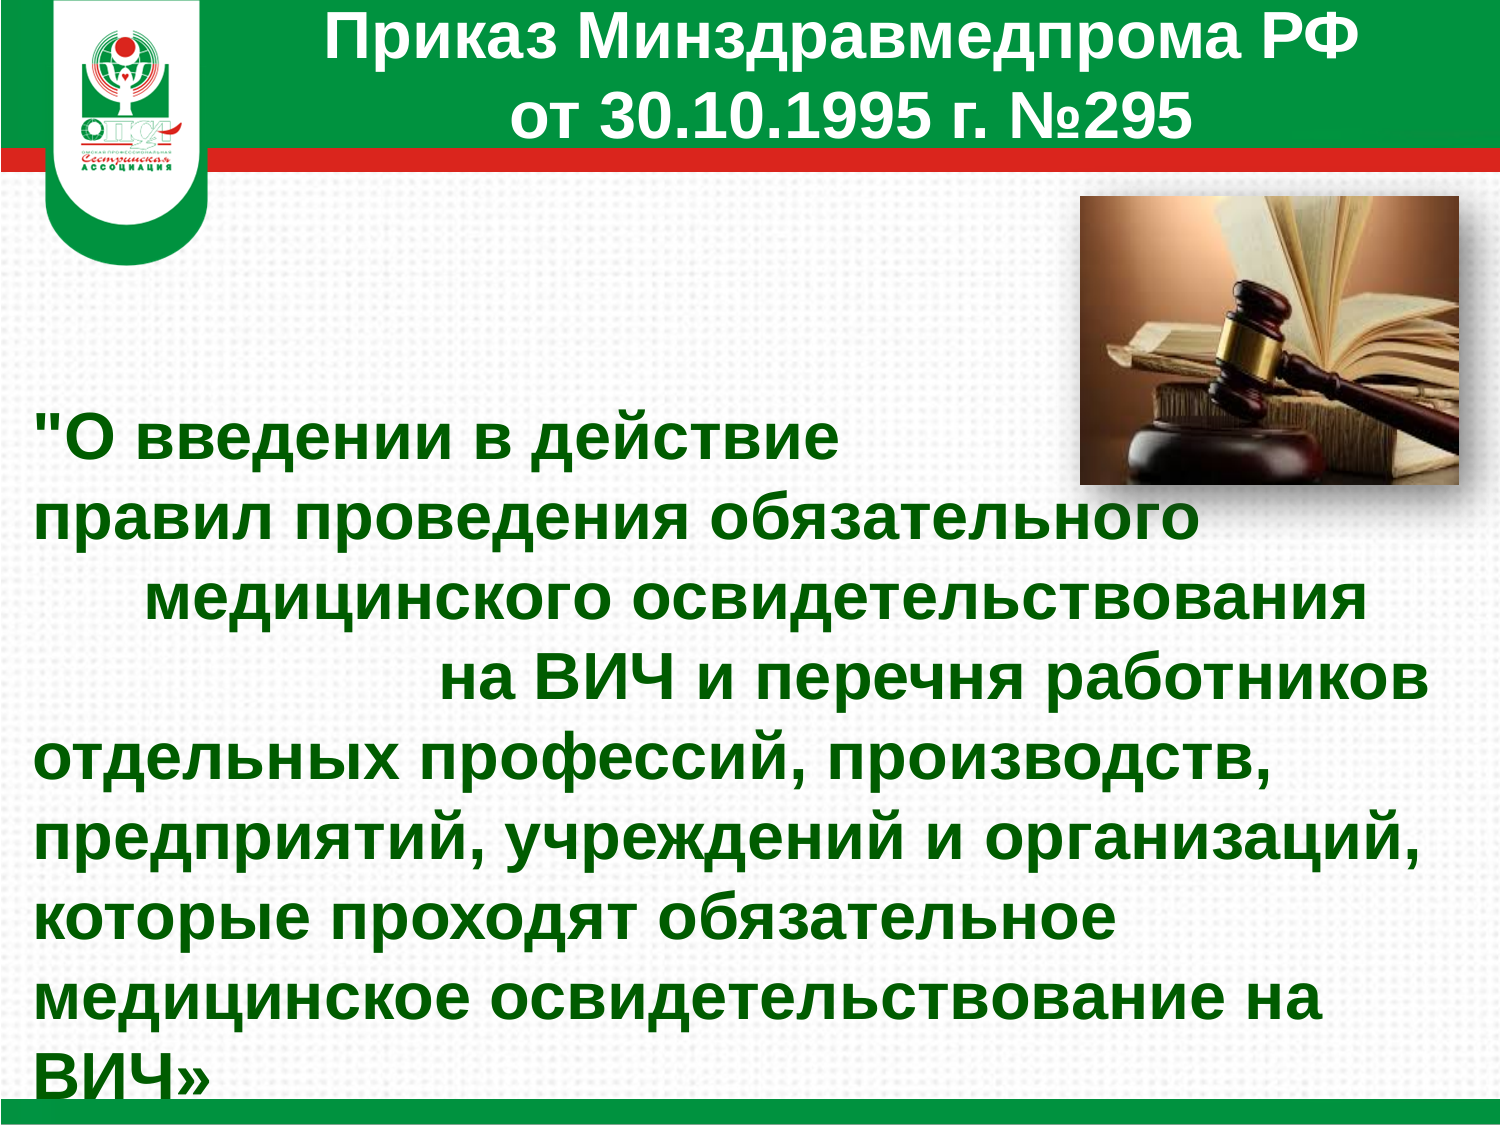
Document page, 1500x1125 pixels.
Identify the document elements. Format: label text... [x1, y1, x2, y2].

text_box "О введении в действие правил проведения обязательного медицинского освидетельствования на ВИЧ и перечня работников отдельных профессий, производств, предприятий, учреждений и организаций, которые проходят обязательное медицинское освидетельствование на ВИЧ» [17, 385, 1471, 1120]
text_box Приказ Минздравмедпрома РФ от 30.10.1995 г. №295 [204, 0, 1500, 159]
picture [0, 0, 1500, 1125]
